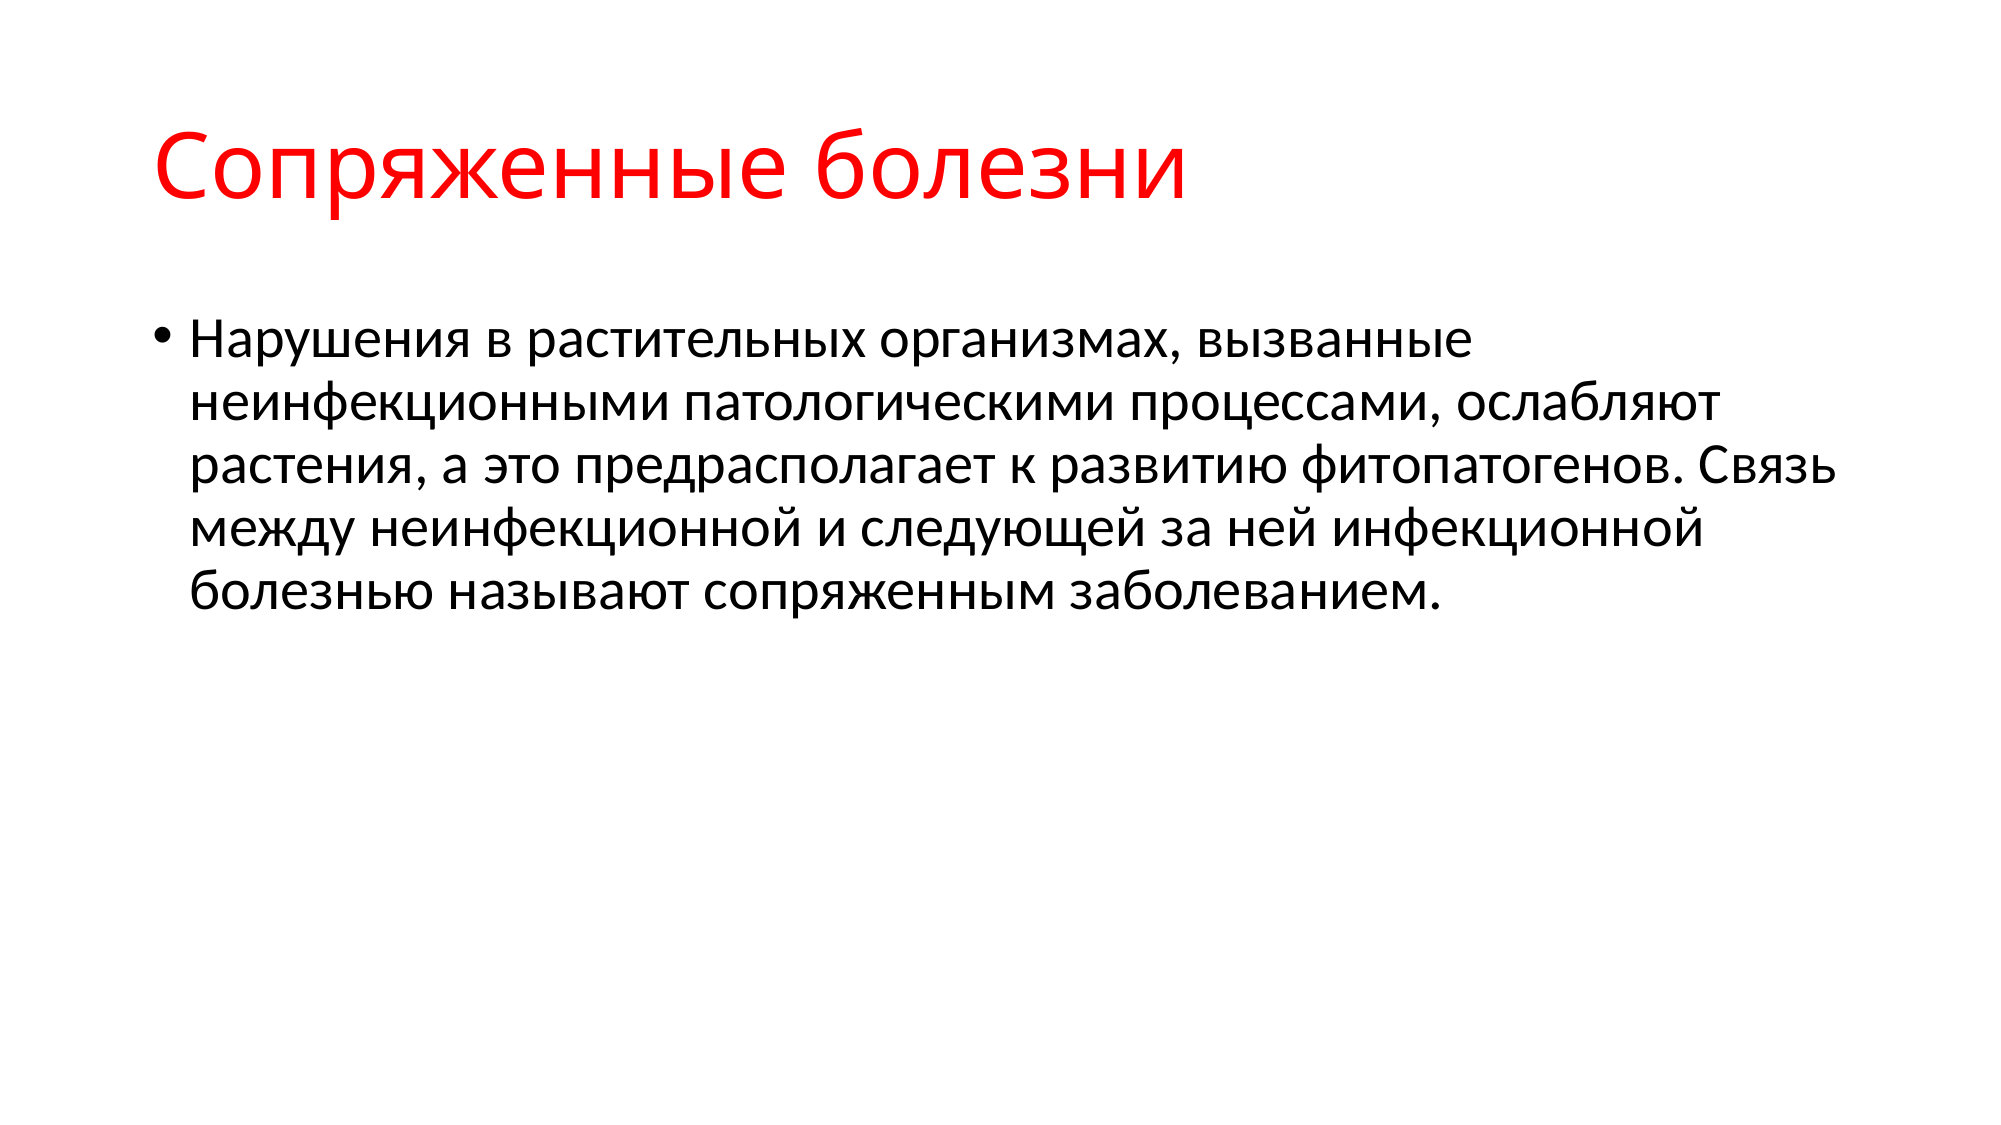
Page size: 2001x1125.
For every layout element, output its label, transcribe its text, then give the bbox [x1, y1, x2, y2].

list Нарушения в растительных организмах, вызванные неинфекционными патологическими процессами, ослабляют растения, а это предрасполагает к развитию фитопатогенов. Связь между неинфекционной и следующей за ней инфекционной болезнью называют сопряженным заболеванием. [137, 299, 1863, 1014]
title Сопряженные болезни [137, 59, 1863, 278]
